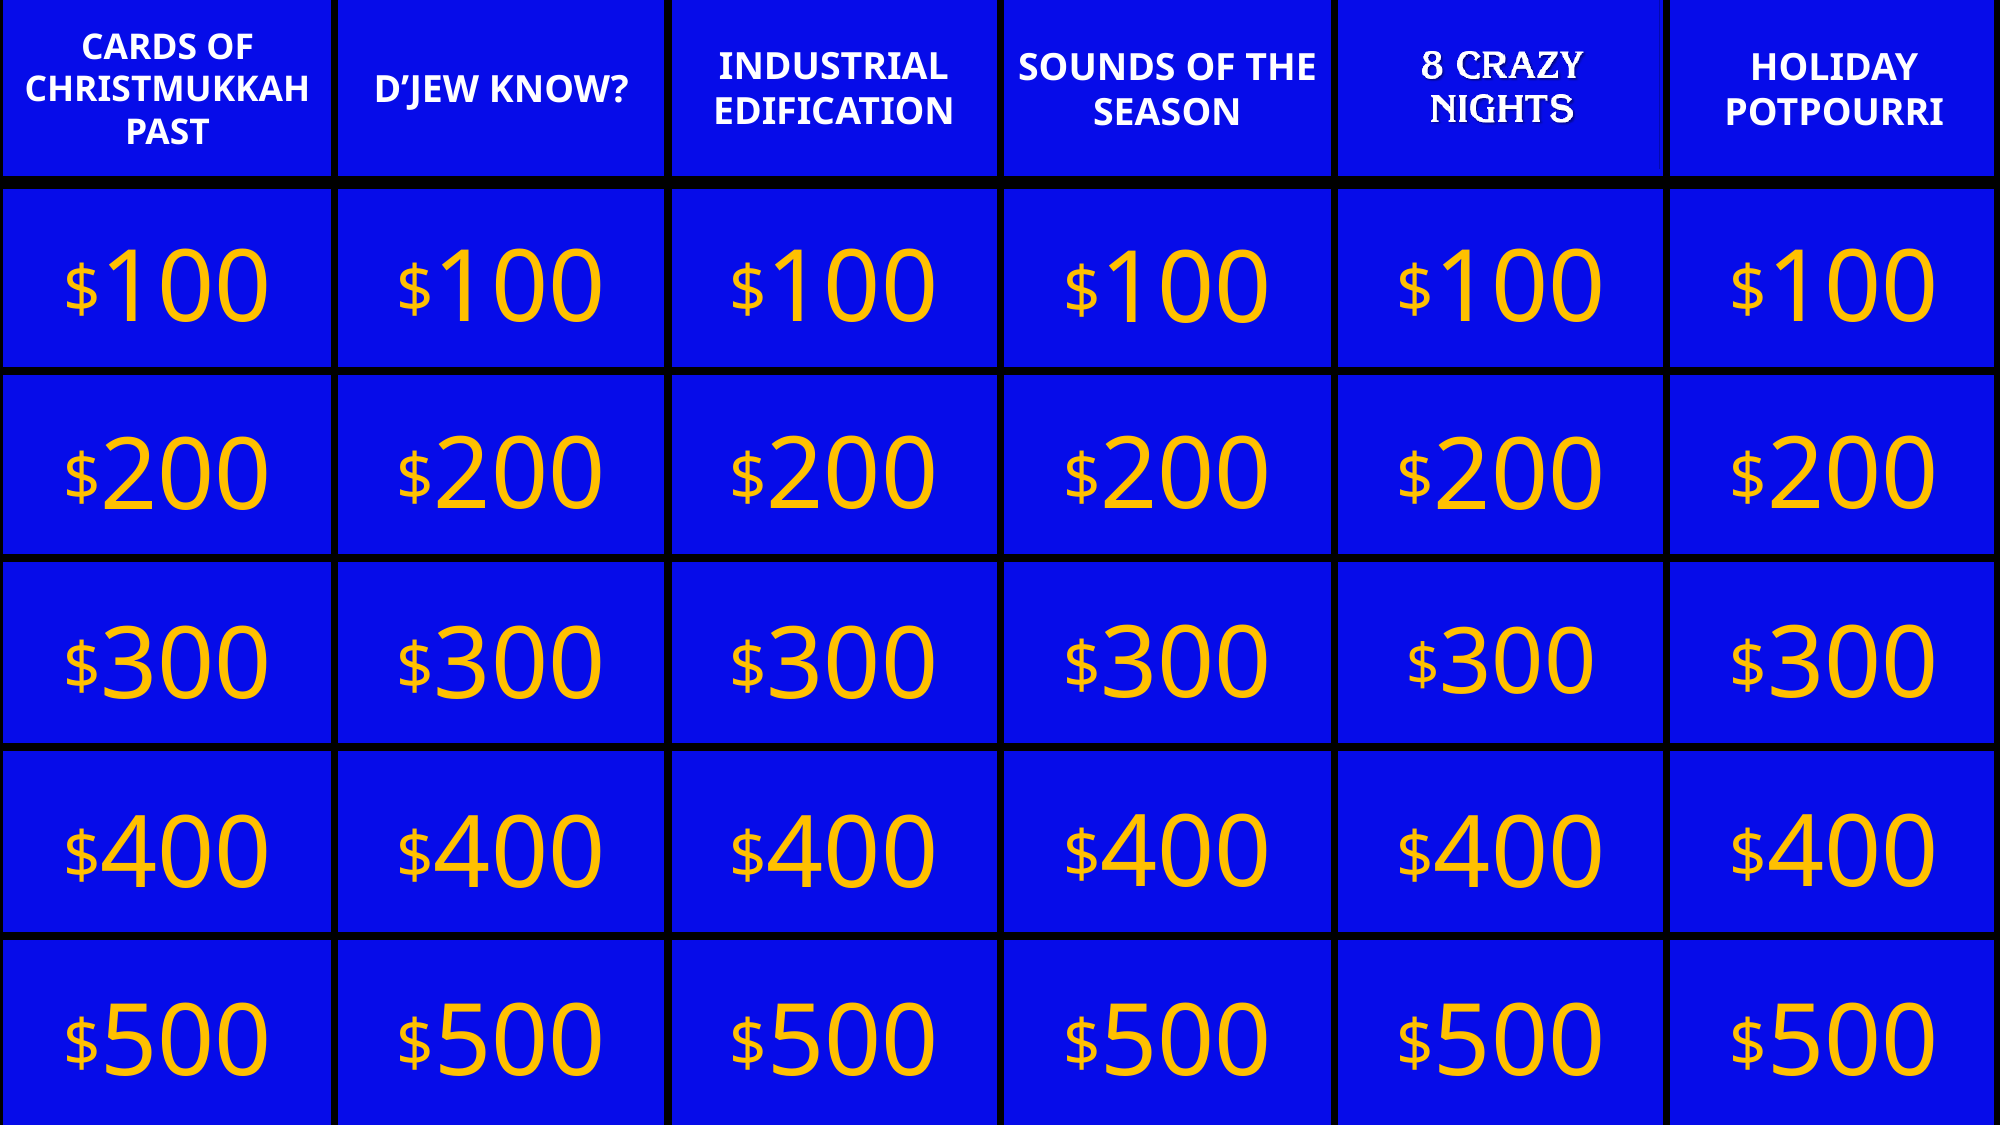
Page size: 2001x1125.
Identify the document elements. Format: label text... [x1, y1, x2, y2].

text_box $200 [673, 383, 995, 554]
text_box SOUNDS OF THE SEASON [1004, 0, 1329, 176]
text_box $300 [340, 570, 663, 743]
text_box $400 [673, 758, 995, 932]
text_box $500 [1338, 947, 1662, 1125]
text_box $200 [1672, 383, 1993, 554]
text_box D’JEW KNOW? [340, 0, 663, 176]
text_box $500 [1004, 947, 1329, 1125]
text_box $100 [1004, 194, 1329, 367]
text_box $300 [1004, 570, 1329, 743]
picture [1345, 0, 1661, 170]
text_box $200 [1338, 383, 1662, 554]
text_box $100 [4, 194, 330, 367]
text_box $300 [673, 570, 995, 743]
text_box $500 [673, 947, 995, 1125]
text_box $500 [4, 947, 330, 1125]
text_box $100 [1672, 194, 1993, 367]
text_box CARDS OF CHRISTMUKKAH PAST [3, 0, 330, 176]
text_box $400 [4, 758, 330, 932]
text_box $300 [4, 570, 330, 743]
text_box $300 [1338, 570, 1662, 743]
text_box $400 [340, 758, 663, 932]
text_box $100 [673, 194, 995, 367]
text_box $500 [340, 947, 663, 1125]
text_box $200 [1004, 383, 1329, 554]
text_box HOLIDAY POTPOURRI [1672, 0, 1993, 176]
text_box $100 [340, 194, 663, 367]
text_box $200 [340, 383, 663, 554]
text_box $100 [1338, 194, 1662, 367]
text_box $500 [1672, 947, 1993, 1125]
text_box $400 [1004, 758, 1329, 932]
text_box $400 [1338, 758, 1662, 932]
text_box $400 [1672, 758, 1993, 932]
text_box $200 [4, 383, 330, 554]
text_box $300 [1672, 570, 1993, 743]
text_box INDUSTRIAL EDIFICATION [673, 0, 995, 176]
